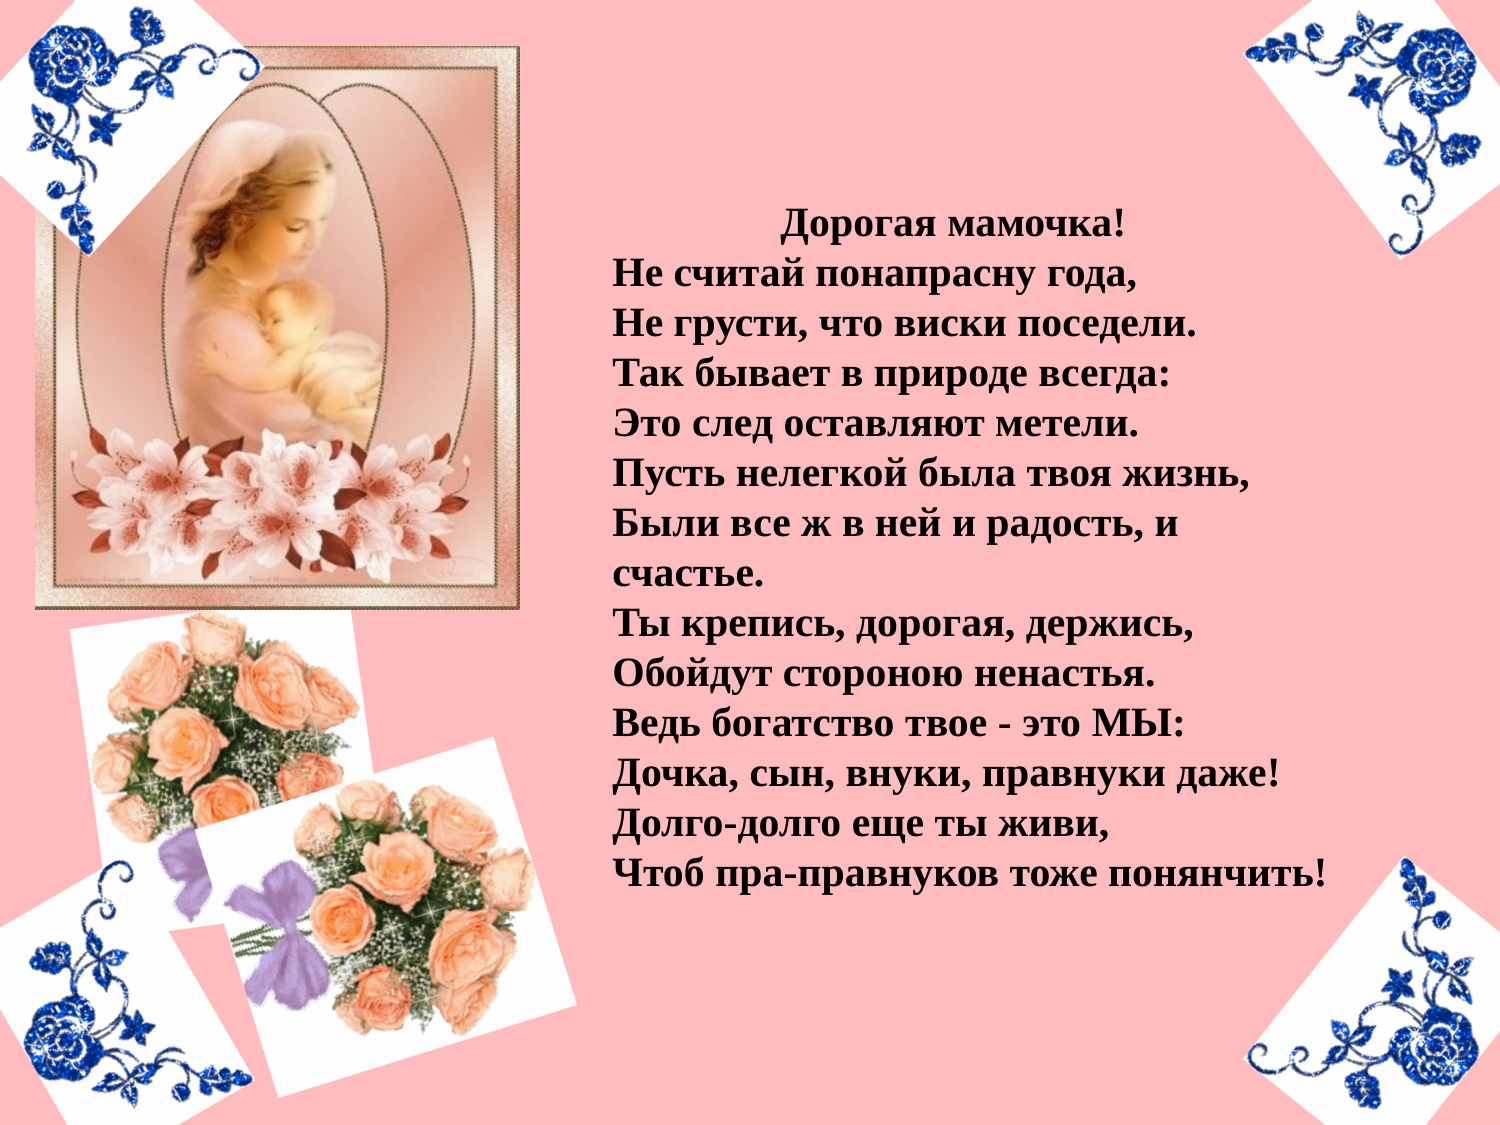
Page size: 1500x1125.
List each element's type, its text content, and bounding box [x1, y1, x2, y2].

text_box Дорогая мамочка! Не считай понапрасну года, Не грусти, что виски поседели. Так бывает в природе всегда: Это след оставляют метели. Пусть нелегкой была твоя жизнь, Были все ж в ней и радость, и счастье. Ты крепись, дорогая, держись, Обойдут стороною ненастья. Ведь богатство твое - это МЫ: Дочка, сын, внуки, правнуки даже! Долго-долго еще ты живи, Чтоб пра-правнуков тоже понянчить! [597, 187, 1348, 903]
picture [1244, 857, 1500, 1125]
picture [1244, 0, 1500, 259]
picture [0, 0, 576, 1125]
